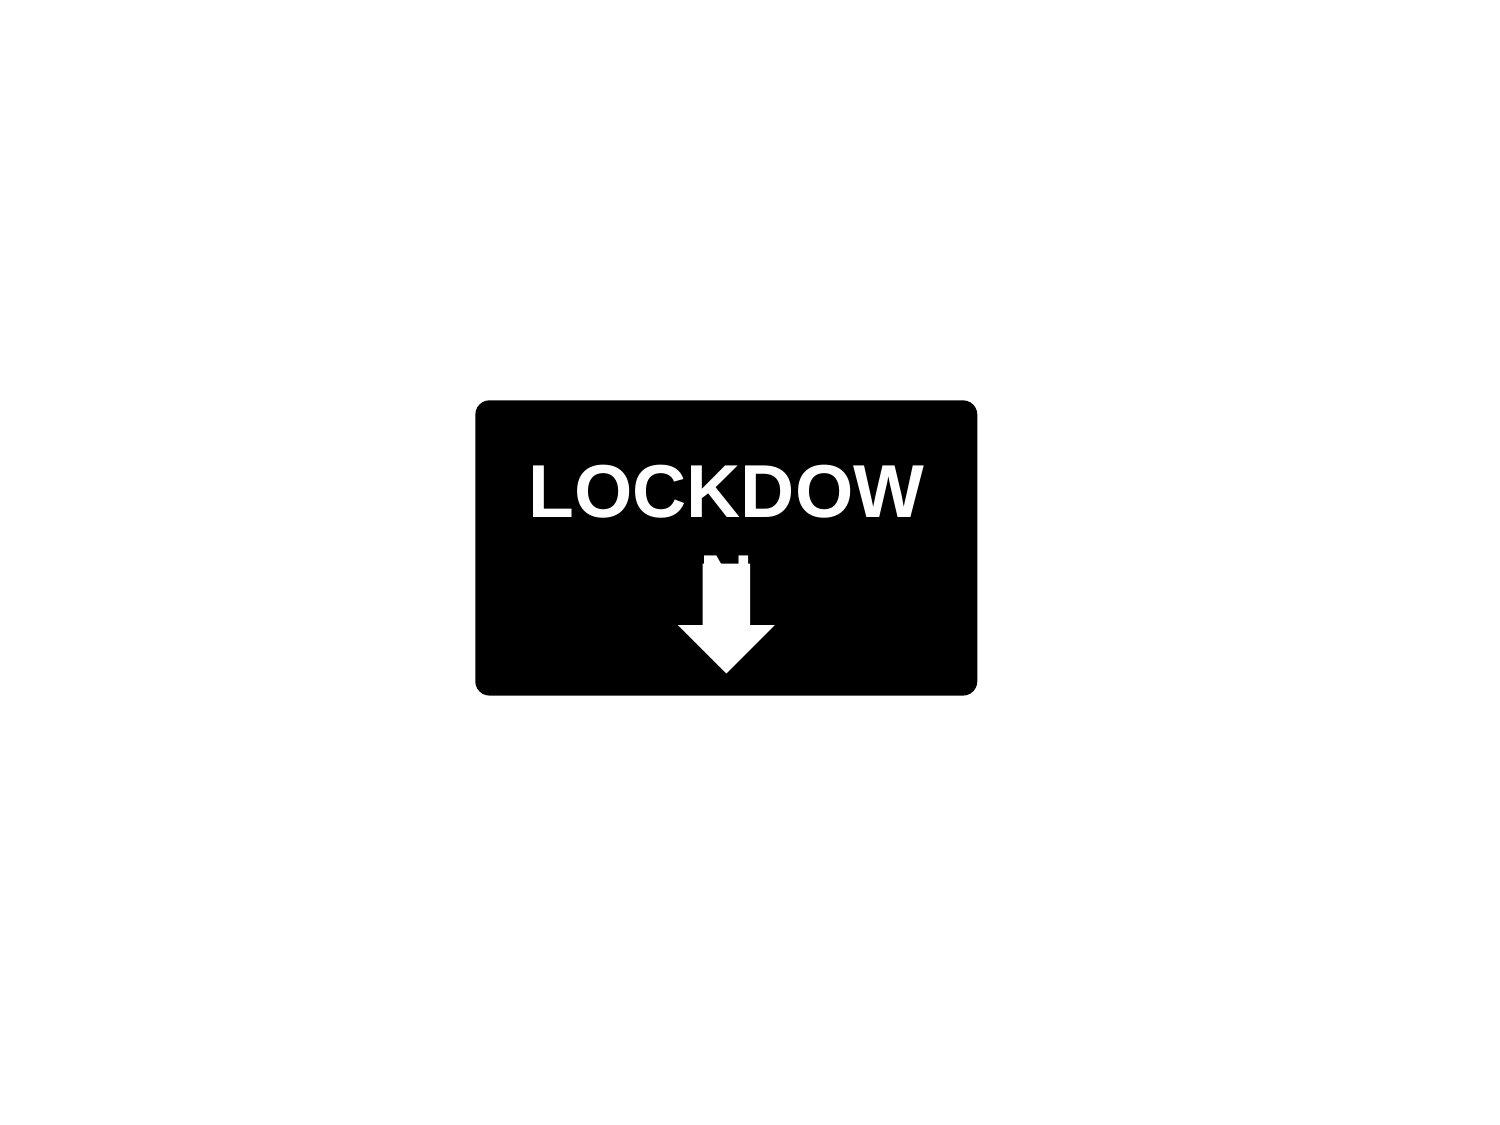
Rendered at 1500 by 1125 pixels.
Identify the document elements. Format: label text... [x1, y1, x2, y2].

text_box [473, 398, 979, 698]
text_box LOCKDOWN [490, 434, 963, 630]
text_box [678, 563, 775, 674]
